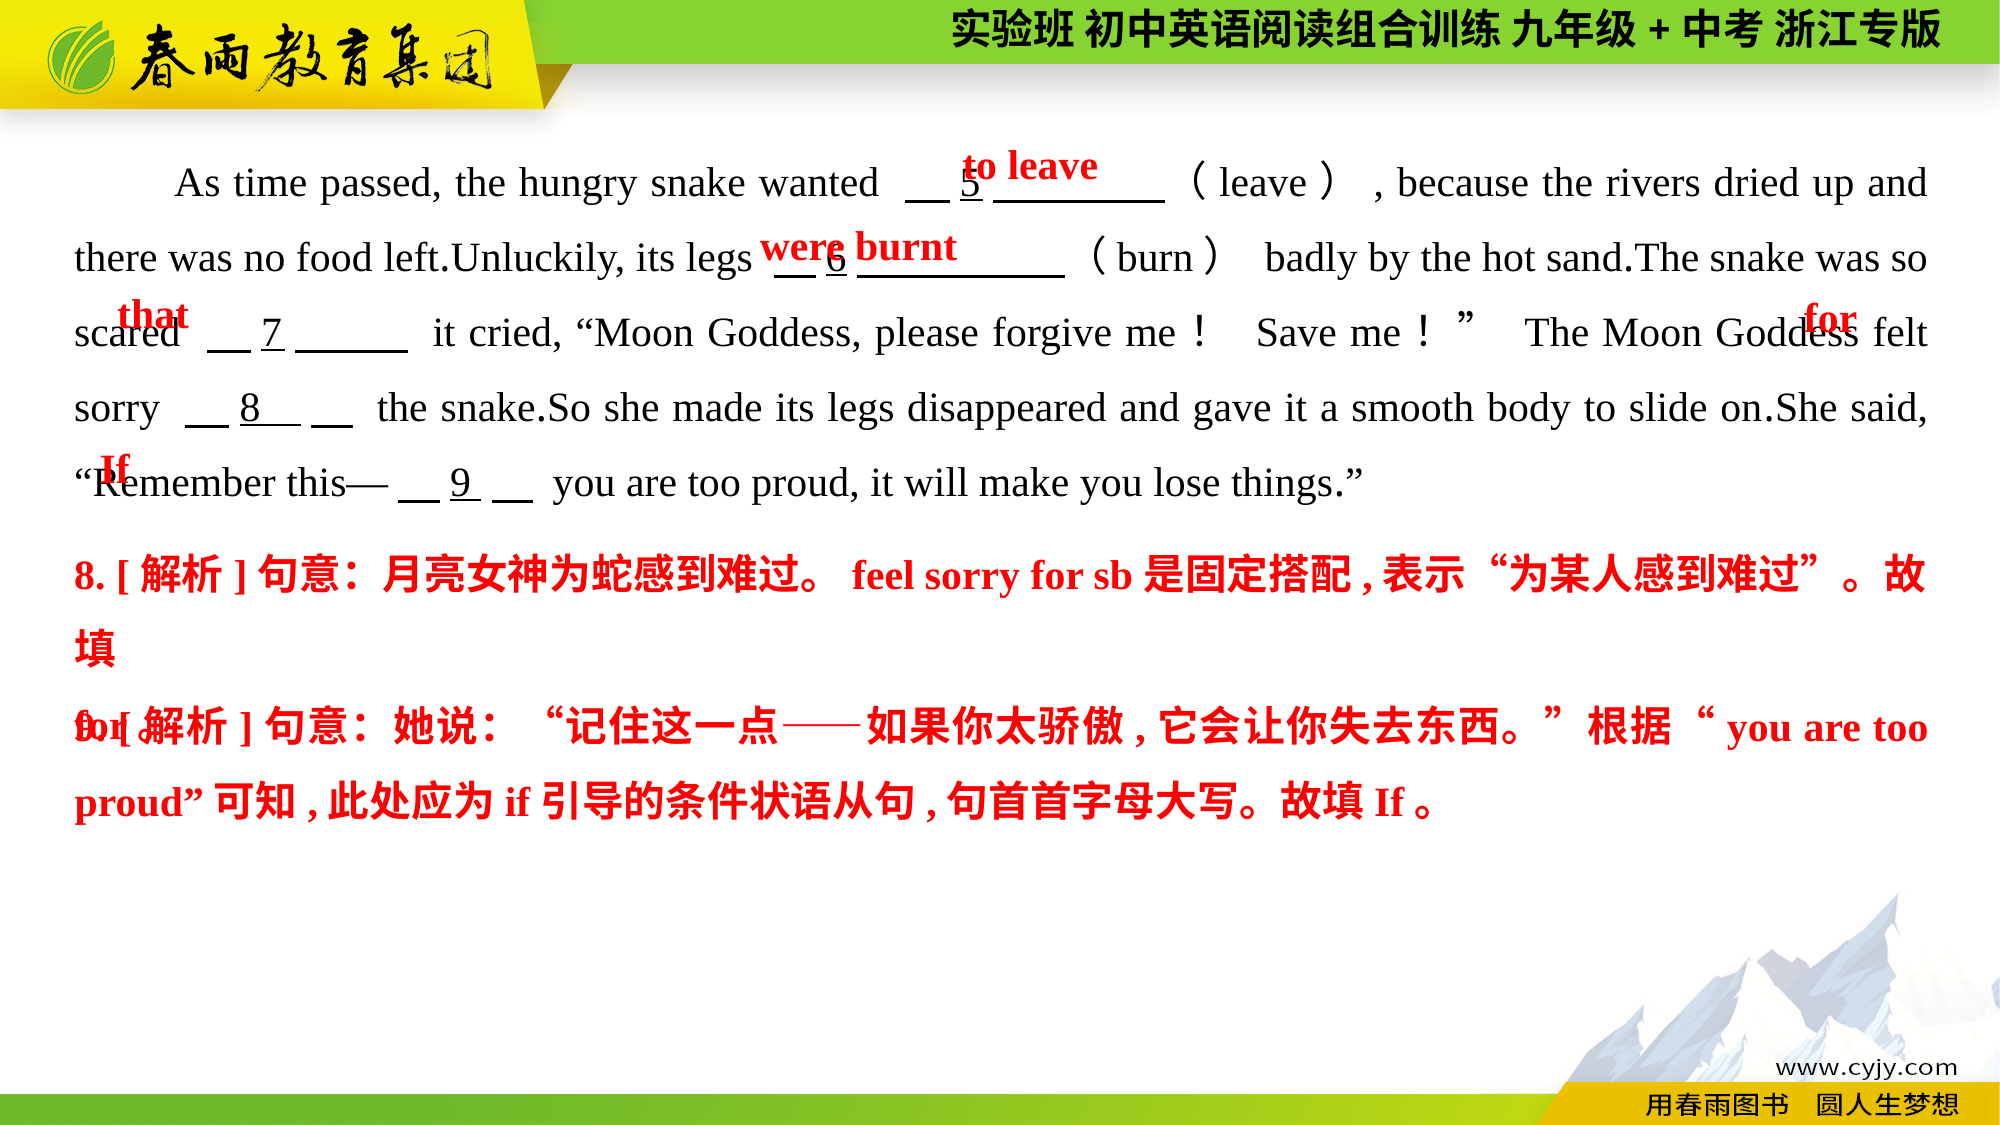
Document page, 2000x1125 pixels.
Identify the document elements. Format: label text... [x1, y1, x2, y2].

text_box 9. [解析]句意：她说：“记住这一点——如果你太骄傲,它会让你失去东西。”根据“you are too proud”可知,此处应为if引导的条件状语从句,句首首字母大写。故填If。 [59, 666, 1944, 832]
text_box to leave [947, 130, 1114, 196]
text_box for [1789, 283, 1873, 349]
text_box 8. [解析]句意：月亮女神为蛇感到难过。feel sorry for sb是固定搭配,表示“为某人感到难过”。故填 for。 [59, 515, 1944, 666]
text_box were burnt [744, 211, 973, 276]
text_box that [102, 278, 205, 344]
list As time passed, the hungry snake wanted 5 （leave）, because the rivers dried up and there was no food left.Unluckily, its legs 6 （burn） badly by the hot sand.The snake was so scared 7 it cried, “Moon Goddess, please forgive me！ Save me！” The Moon Goddess felt sorry 8 the snake.So she made its legs disappeared and gave it a smooth body to slide on.She said, “Remember this— 9. you are too proud, it will make you lose things.” [59, 122, 1944, 515]
picture [0, 0, 2000, 1125]
text_box If [84, 434, 145, 499]
